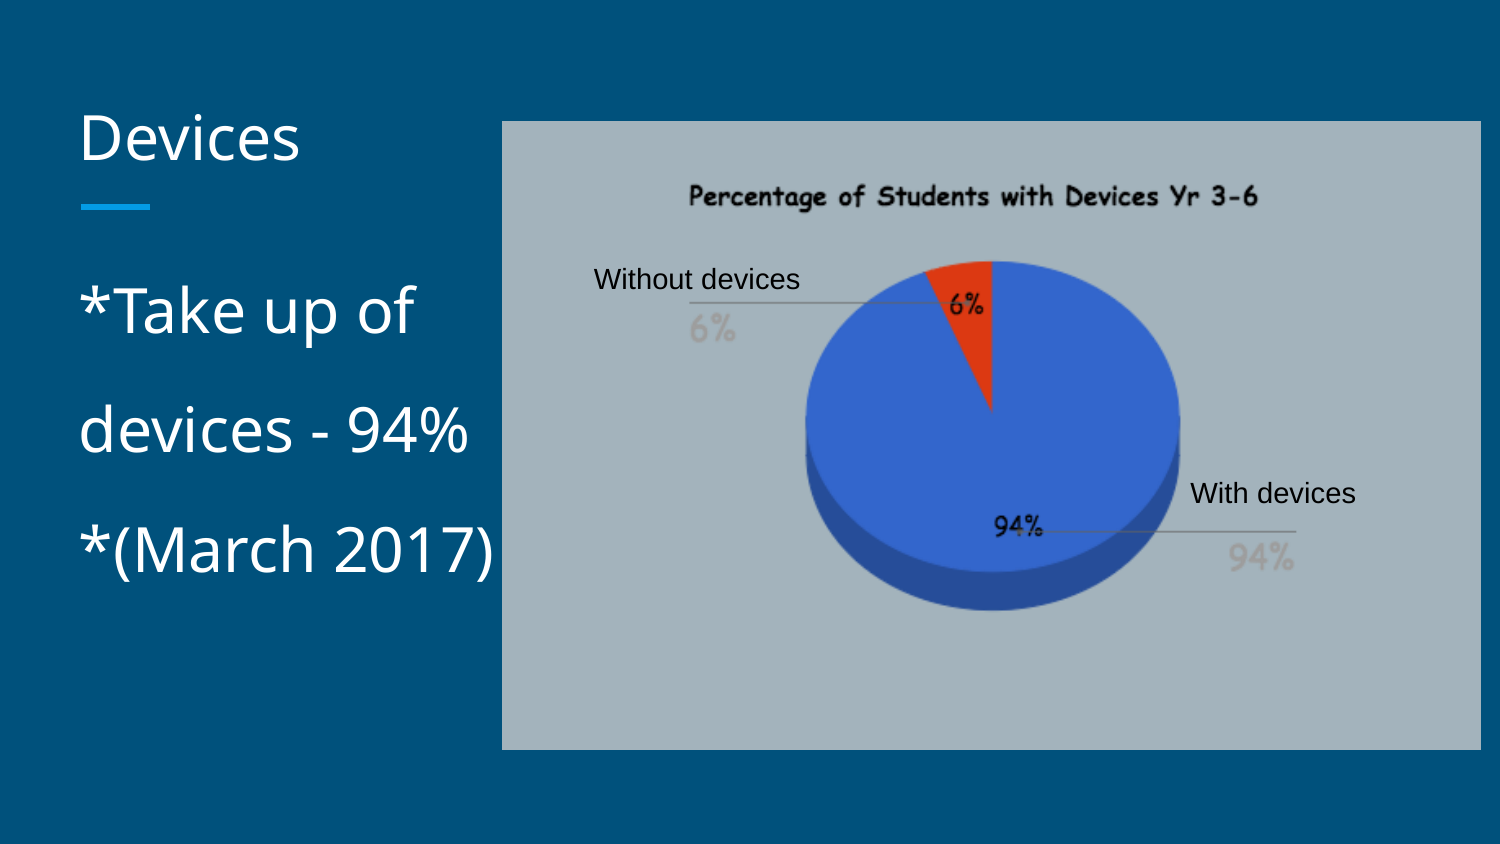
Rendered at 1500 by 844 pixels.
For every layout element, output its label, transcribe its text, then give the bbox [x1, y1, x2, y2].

picture [503, 122, 1480, 749]
title Devices [63, 75, 1437, 188]
list *Take up of devices - 94% *(March 2017) [63, 244, 497, 750]
